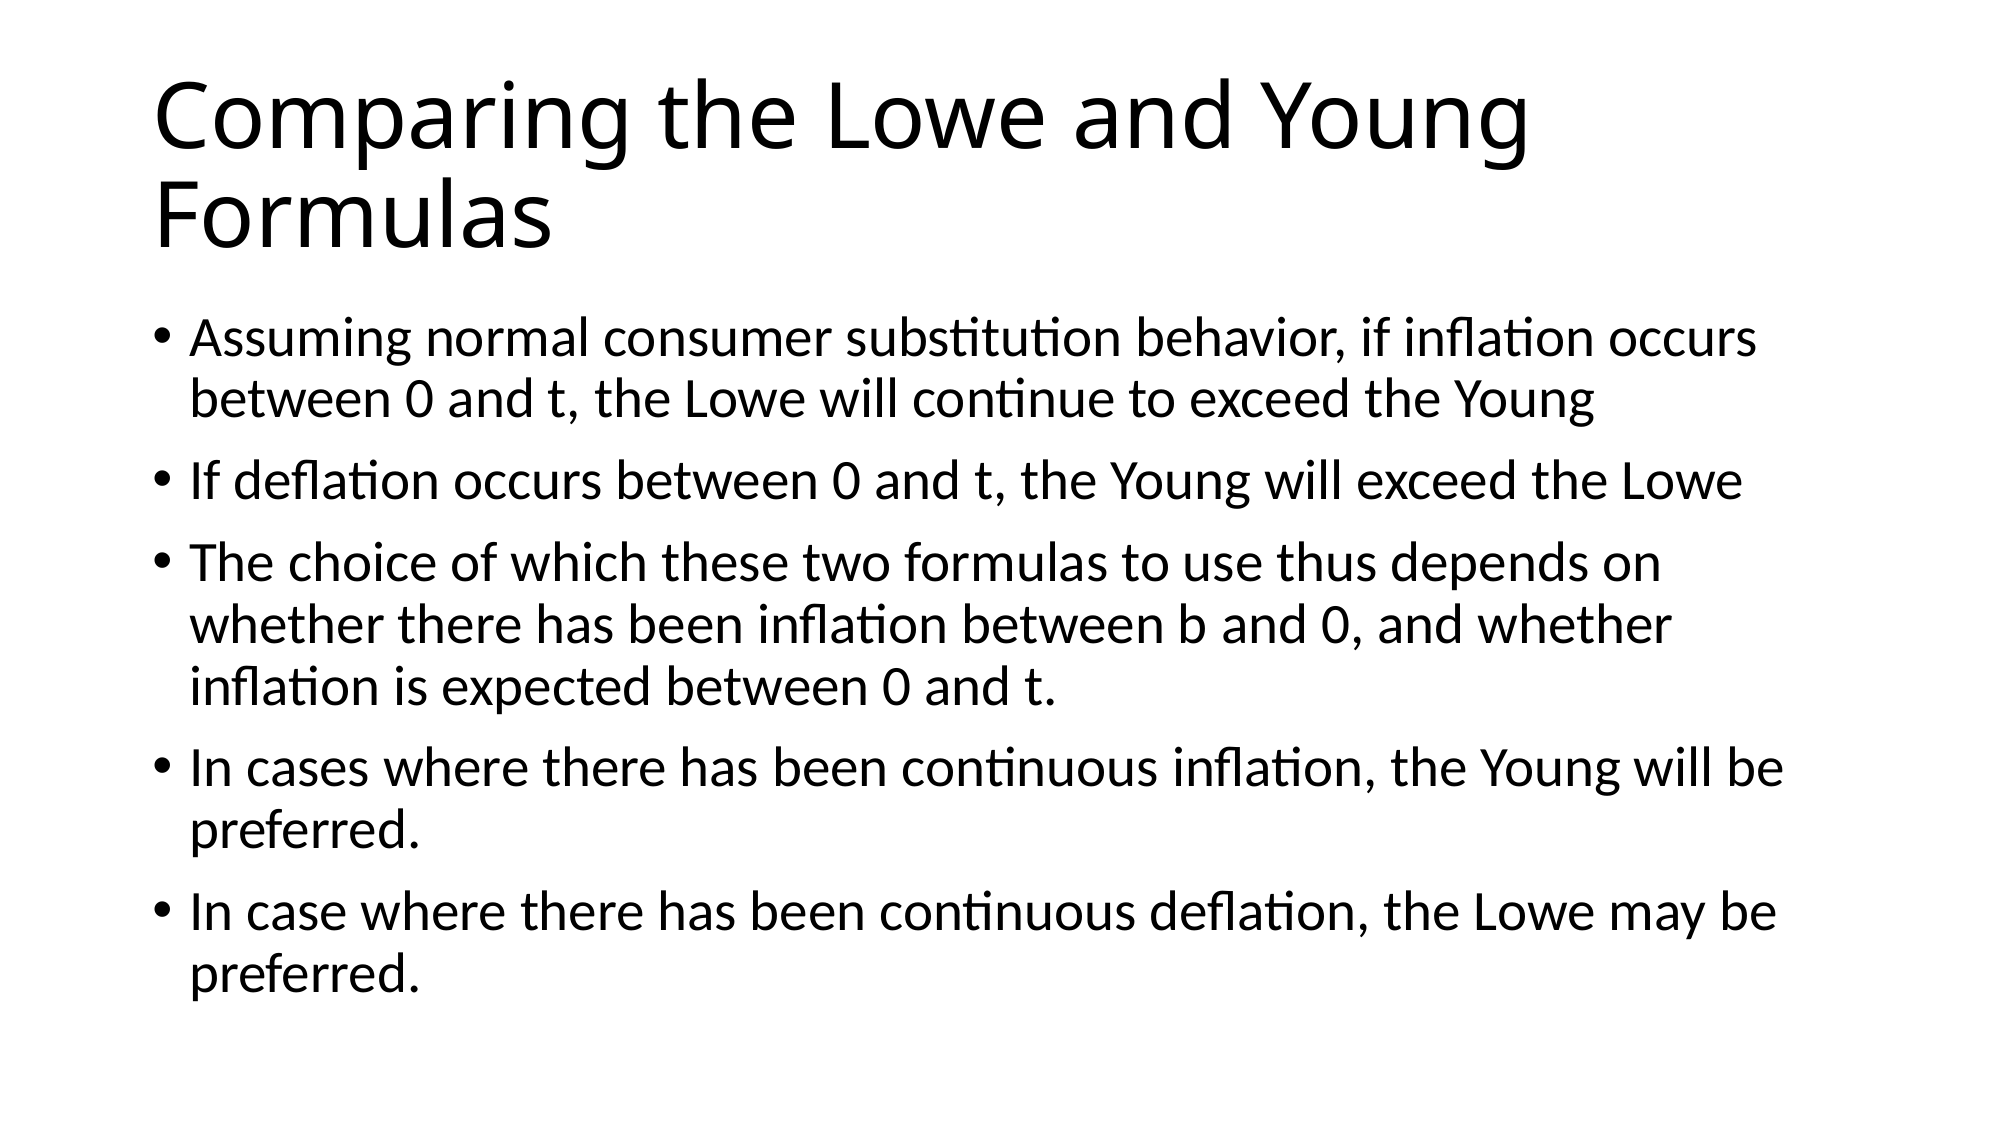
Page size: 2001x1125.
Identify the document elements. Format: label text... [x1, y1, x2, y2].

title Comparing the Lowe and Young Formulas [137, 59, 1863, 278]
list Assuming normal consumer substitution behavior, if inflation occurs between 0 and t, the Lowe will continue to exceed the Young If deflation occurs between 0 and t, the Young will exceed the Lowe The choice of which these two formulas to use thus depends on whether there has been inflation between b and 0, and whether inflation is expected between 0 and t. In cases where there has been continuous inflation, the Young will be preferred. In case where there has been continuous deflation, the Lowe may be preferred. [137, 299, 1863, 1014]
